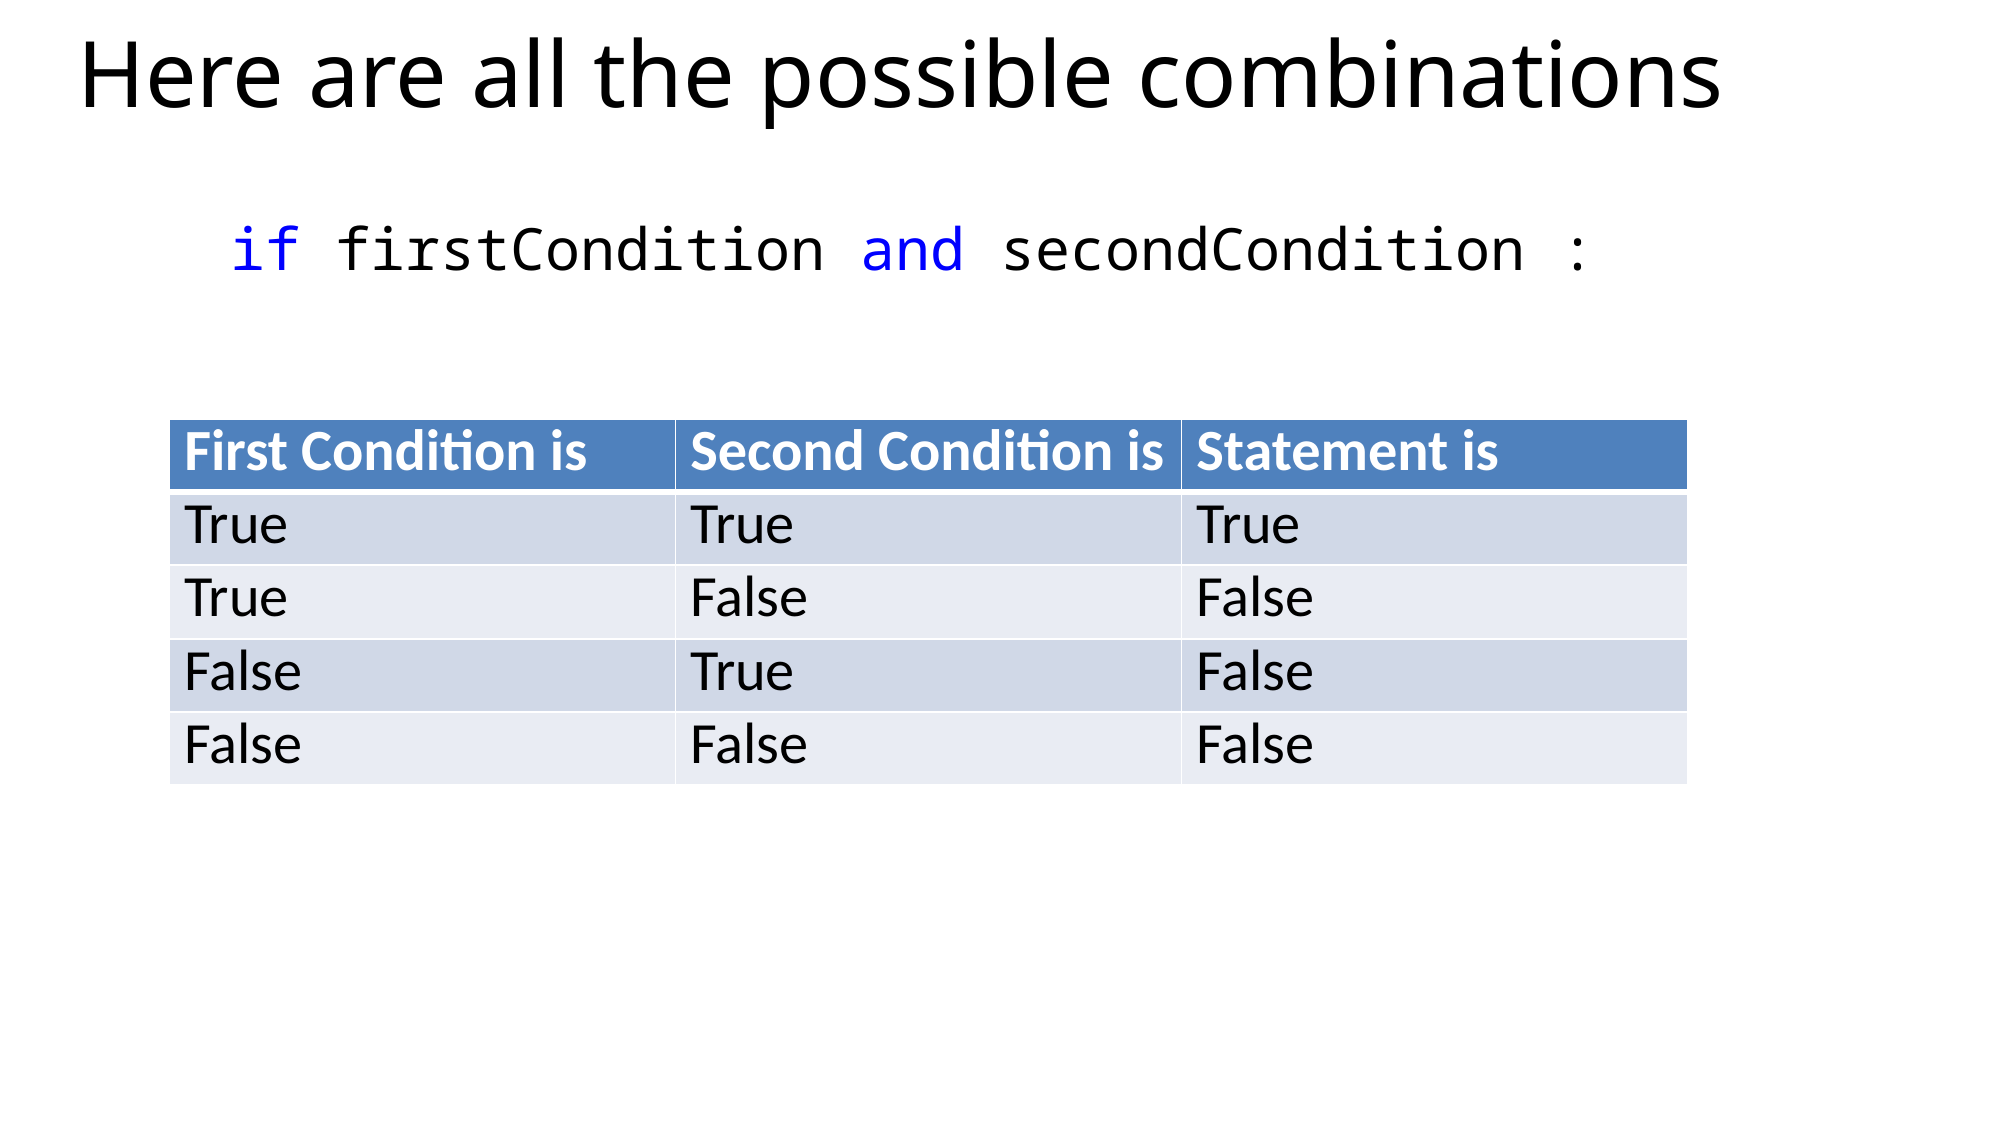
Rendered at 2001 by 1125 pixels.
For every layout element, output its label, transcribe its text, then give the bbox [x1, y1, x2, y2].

table_cell False [170, 713, 675, 784]
table_cell False [1182, 640, 1687, 711]
table_cell False [676, 713, 1181, 784]
table_header Statement is [1182, 420, 1687, 489]
table_cell False [676, 566, 1181, 638]
table_cell True [1182, 495, 1687, 564]
table_header First Condition is [170, 420, 675, 489]
table_cell False [170, 640, 675, 711]
table_cell True [170, 495, 675, 564]
table_header Second Condition is [676, 420, 1181, 489]
table_cell True [676, 495, 1181, 564]
table_cell True [676, 640, 1181, 711]
table_cell False [1182, 566, 1687, 638]
table_cell False [1182, 713, 1687, 784]
text_box if firstCondition and secondCondition : [216, 204, 1611, 380]
title Here are all the possible combinations [62, 29, 1953, 205]
table_cell True [170, 566, 675, 638]
